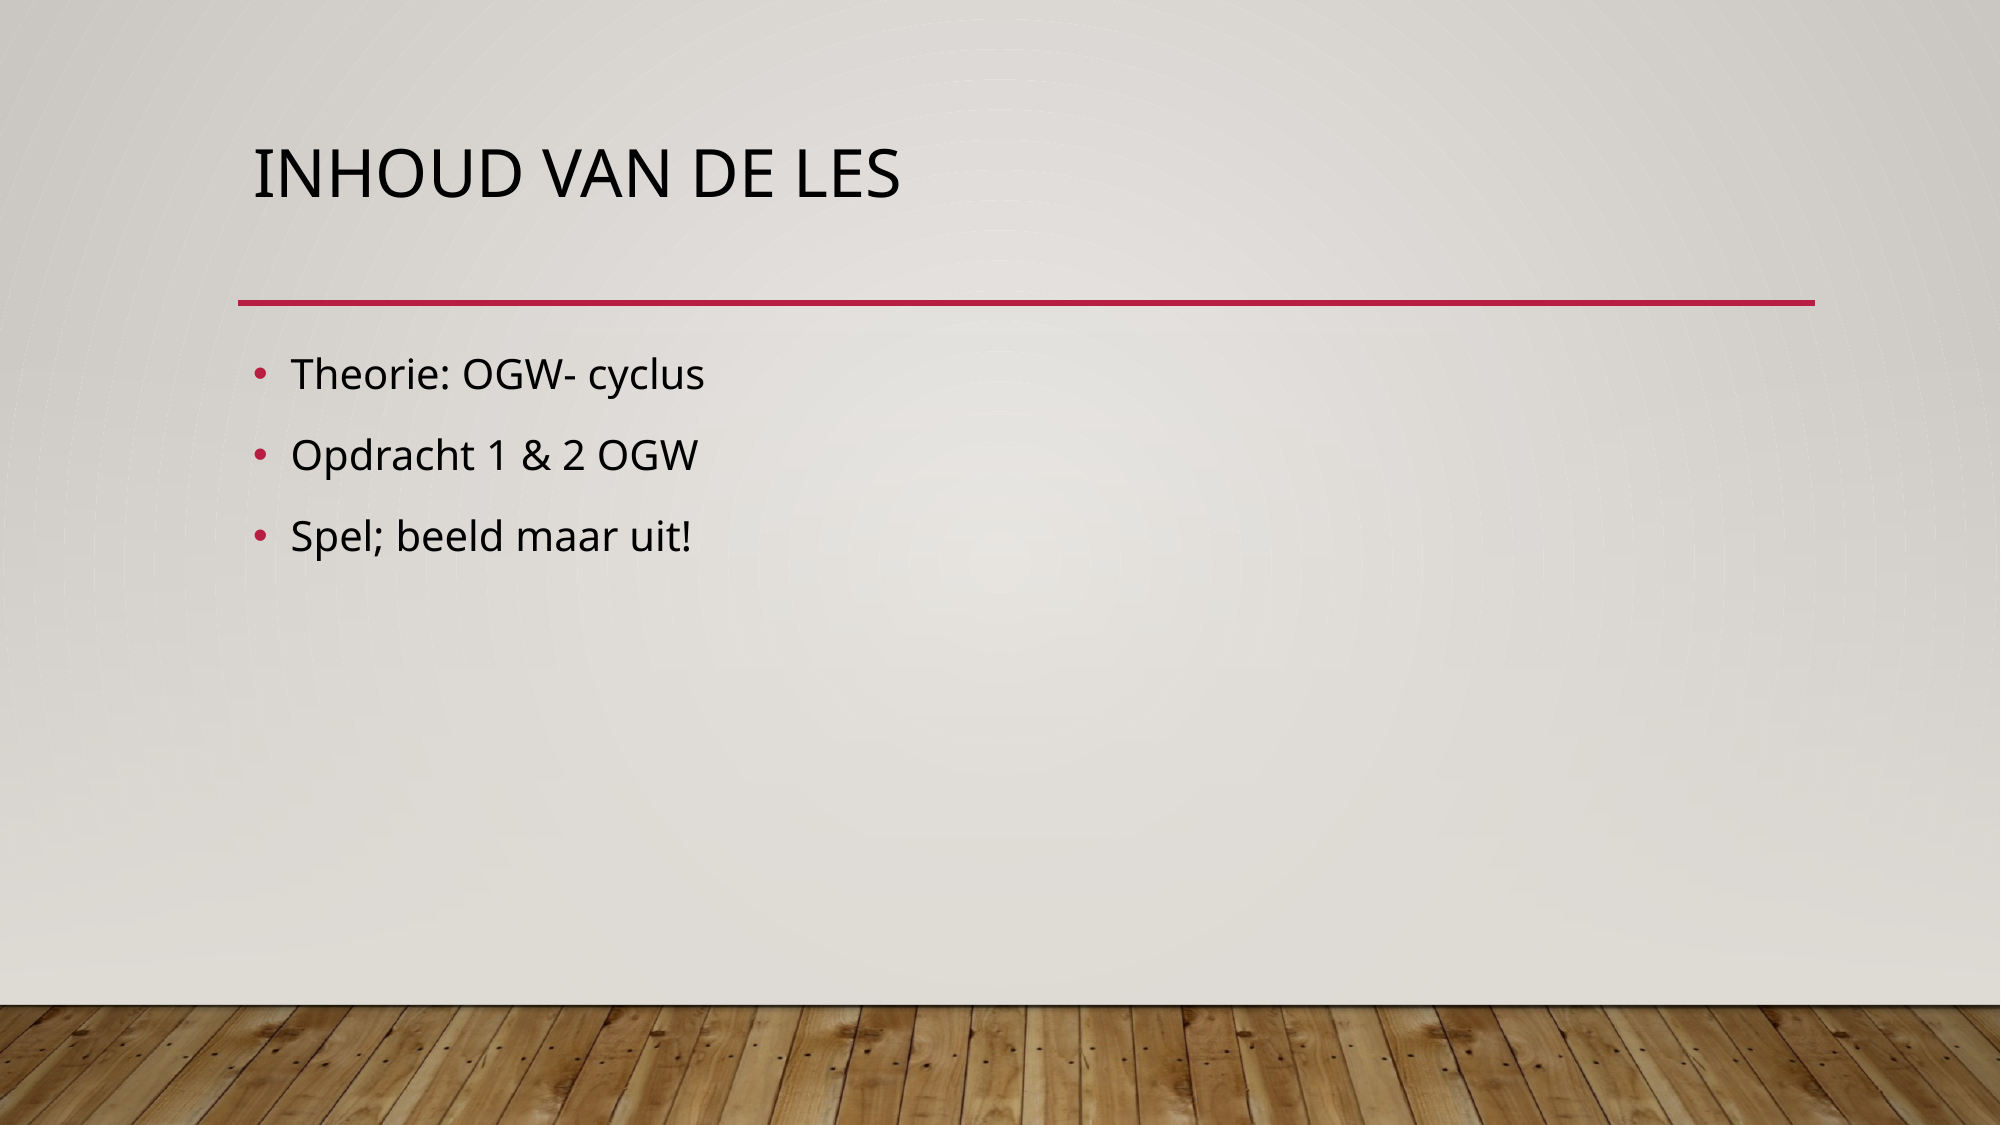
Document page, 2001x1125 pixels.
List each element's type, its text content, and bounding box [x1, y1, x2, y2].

picture [0, 1005, 2000, 1125]
title Inhoud van de les [238, 131, 1814, 305]
list Theorie: OGW- cyclus Opdracht 1 & 2 OGW Spel; beeld maar uit! [238, 330, 1814, 897]
